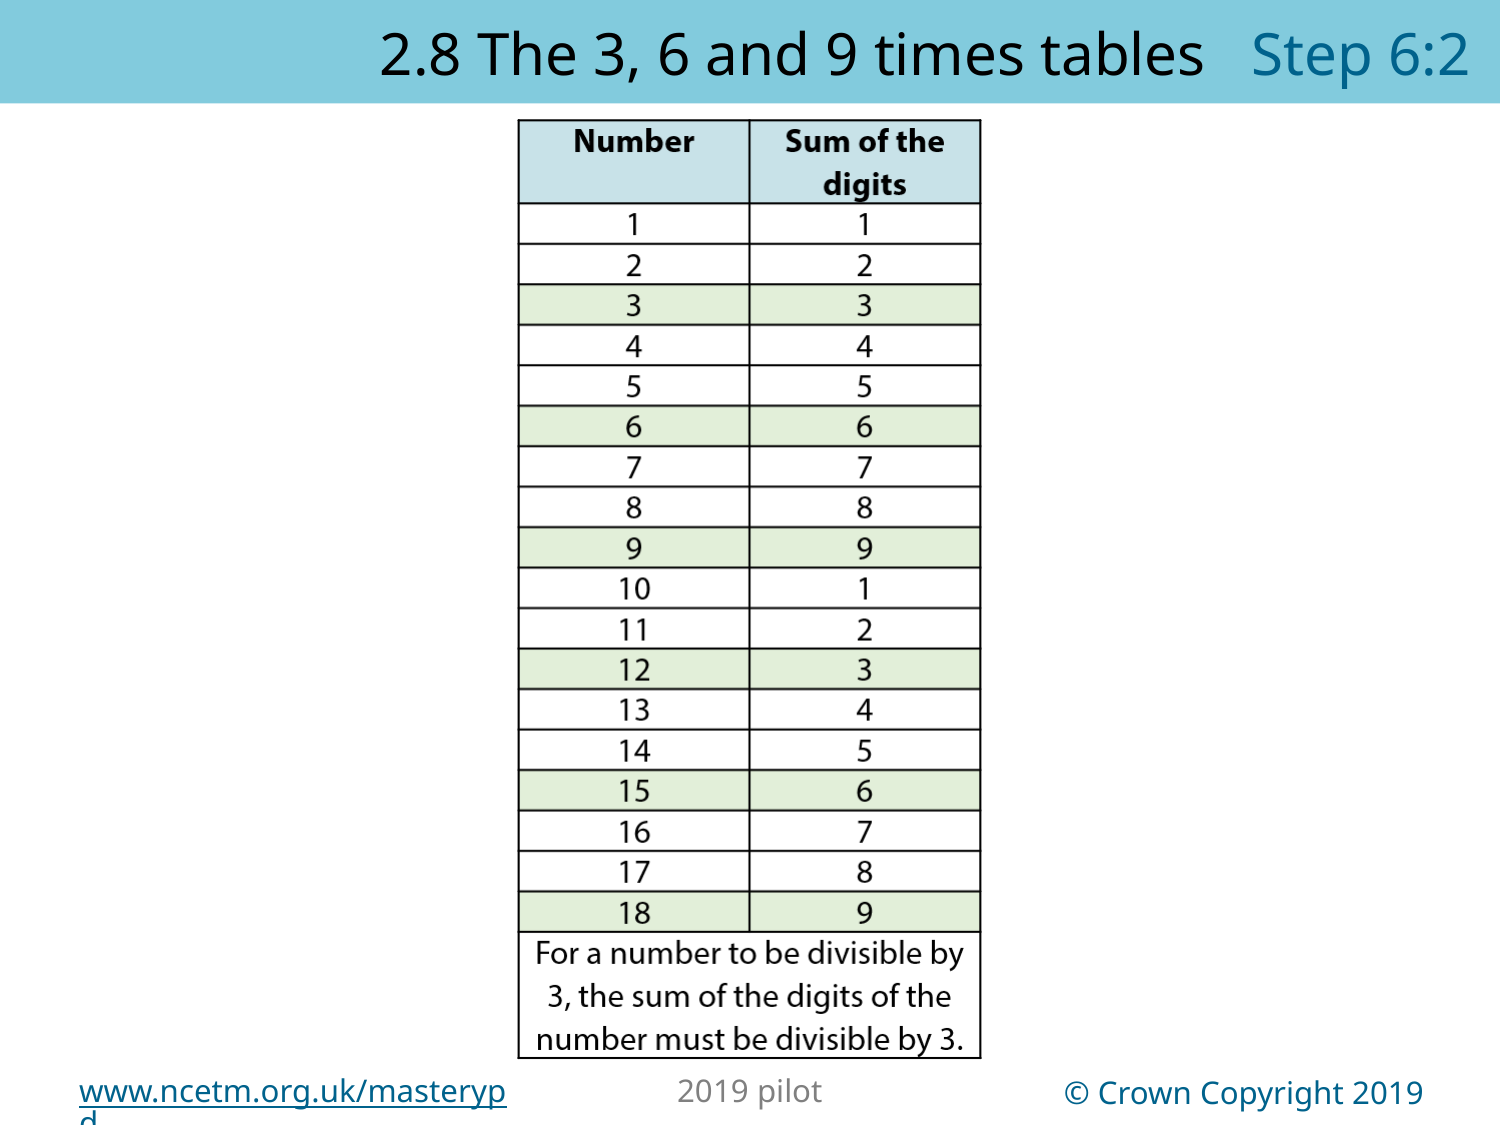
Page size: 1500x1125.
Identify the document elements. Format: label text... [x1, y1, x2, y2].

picture [517, 109, 983, 1078]
list 2.8 The 3, 6 and 9 times tables Step 6:2 [0, 0, 1500, 104]
